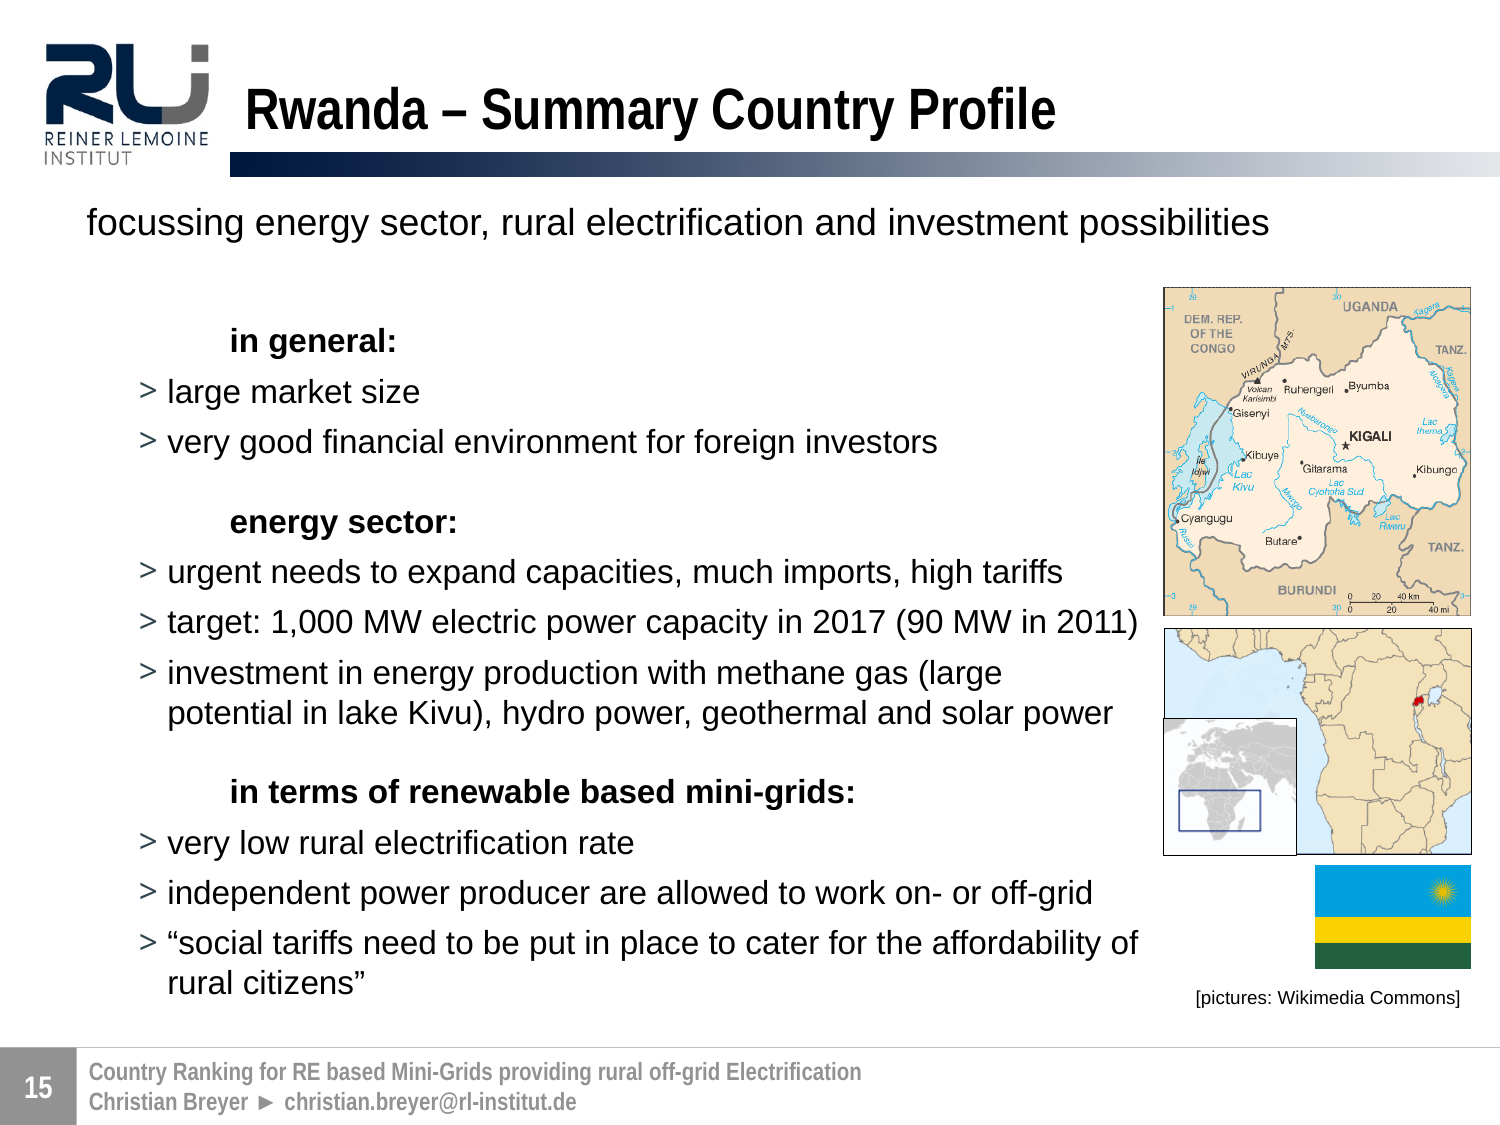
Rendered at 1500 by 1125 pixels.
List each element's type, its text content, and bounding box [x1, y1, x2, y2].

text_box focussing energy sector, rural electrification and investment possibilities [71, 190, 1286, 251]
text_box in general: large market size very good financial environment for foreign investors energy sector: urgent needs to expand capacities, much imports, high tariffs target: 1,000 MW electric power capacity in 2017 (90 MW in 2011) investment in energy production with methane gas (large potential in lake Kivu), hydro power, geothermal and solar power in terms of renewable based mini-grids: very low rural electrification rate independent power producer are allowed to work on- or off-grid “social tariffs need to be put in place to cater for the affordability of rural citizens” [64, 312, 1164, 1009]
picture [230, 152, 1500, 177]
picture [44, 43, 210, 166]
text_box Rwanda – Summary Country Profile [230, 45, 1459, 149]
picture [1434, 883, 1452, 901]
picture [1315, 918, 1472, 969]
text_box [pictures: Wikimedia Commons] [1180, 978, 1476, 1016]
picture [1163, 287, 1472, 616]
picture [1163, 628, 1472, 855]
